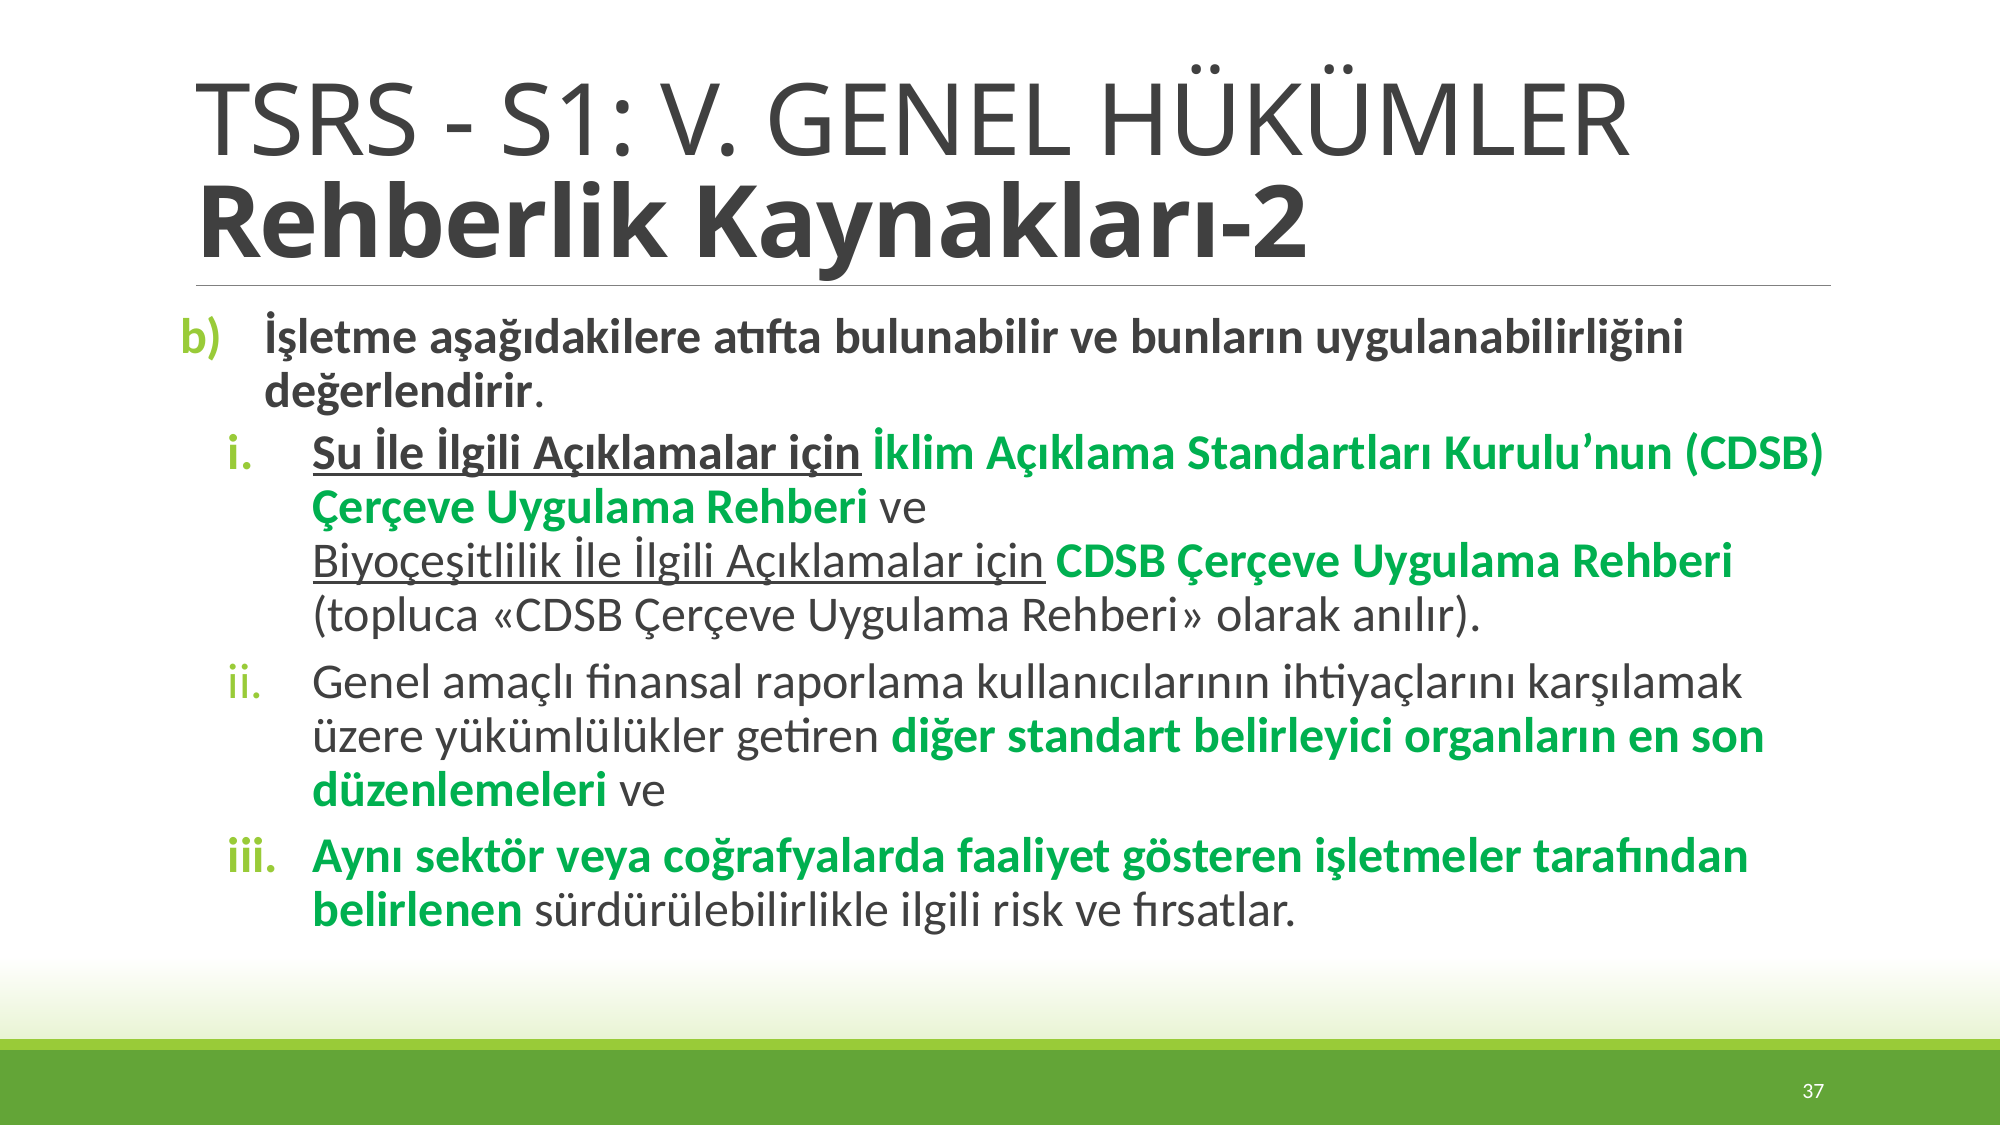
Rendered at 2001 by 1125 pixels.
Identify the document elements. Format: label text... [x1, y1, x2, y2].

slide_number 37 [1624, 1059, 1840, 1120]
title TSRS - S1: V. GENEL HÜKÜMLER Rehberlik Kaynakları-2 [180, 47, 1830, 285]
list İşletme aşağıdakilere atıfta bulunabilir ve bunların uygulanabilirliğini değerlendirir. Su İle İlgili Açıklamalar için İklim Açıklama Standartları Kurulu’nun (CDSB) Çerçeve Uygulama Rehberi ve Biyoçeşitlilik İle İlgili Açıklamalar için CDSB Çerçeve Uygulama Rehberi (topluca «CDSB Çerçeve Uygulama Rehberi» olarak anılır). Genel amaçlı finansal raporlama kullanıcılarının ihtiyaçlarını karşılamak üzere yükümlülükler getiren diğer standart belirleyici organların en son düzenlemeleri ve Aynı sektör veya coğrafyalarda faaliyet gösteren işletmeler tarafından belirlenen sürdürülebilirlikle ilgili risk ve fırsatlar. [180, 302, 1845, 1060]
